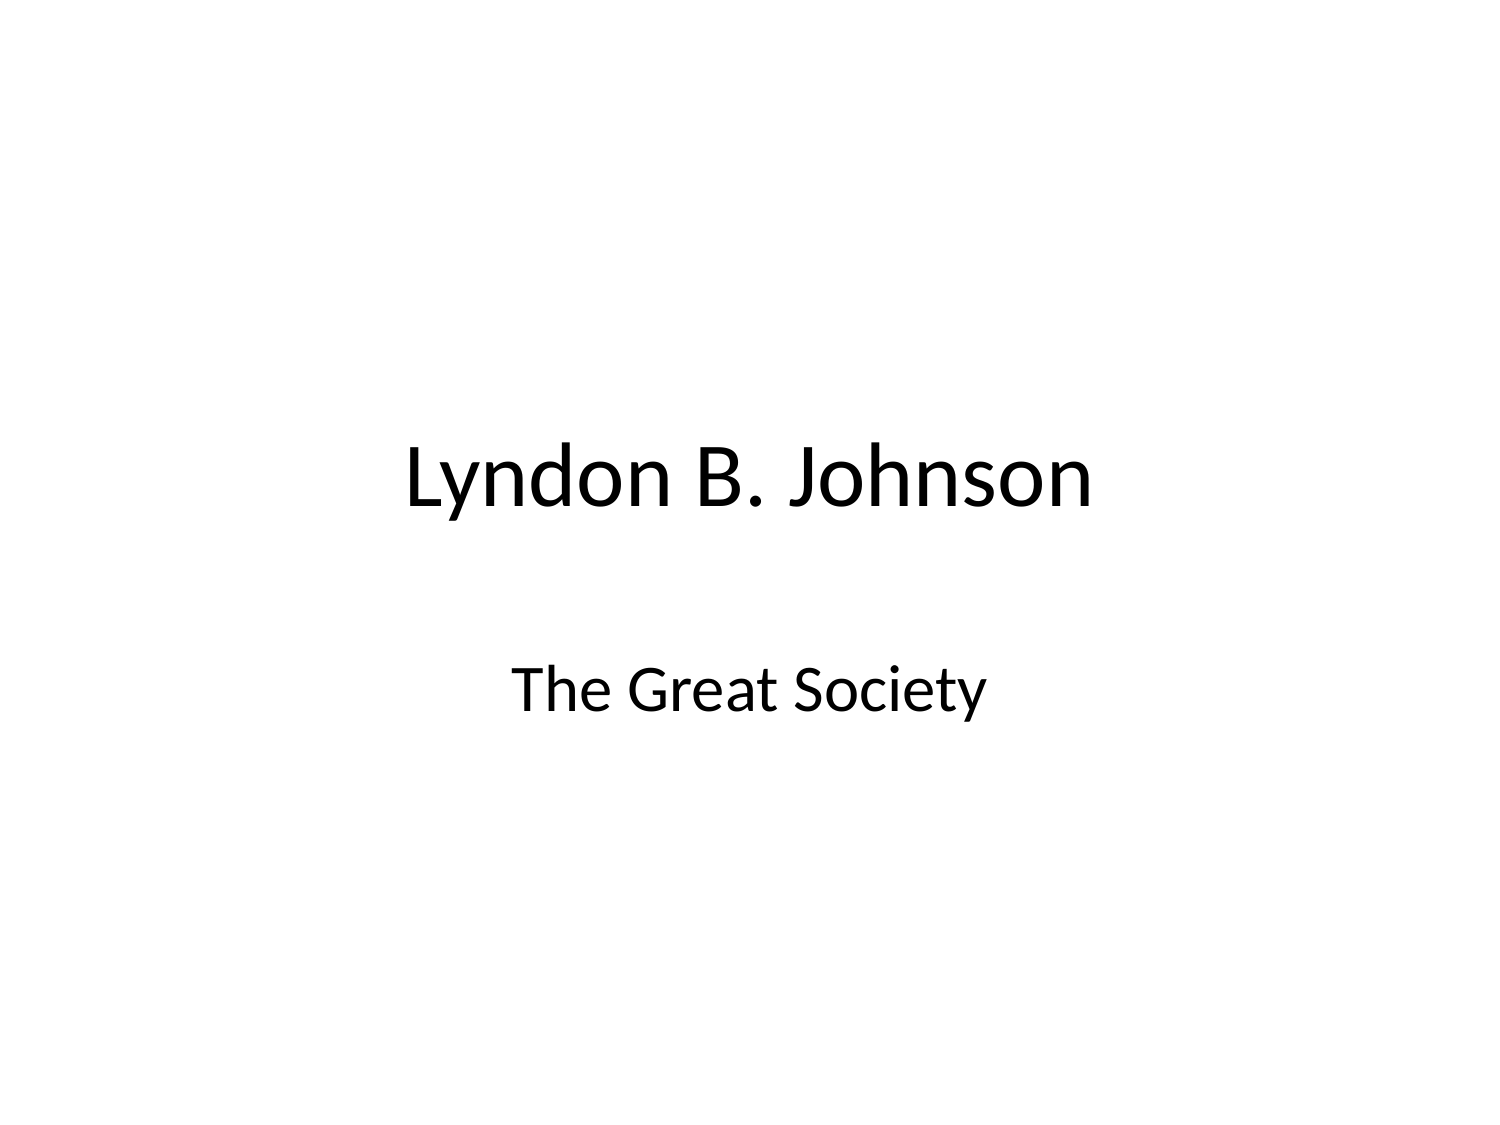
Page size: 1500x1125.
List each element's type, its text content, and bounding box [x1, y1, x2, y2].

subtitle The Great Society [225, 637, 1275, 925]
title Lyndon B. Johnson [112, 349, 1388, 591]
